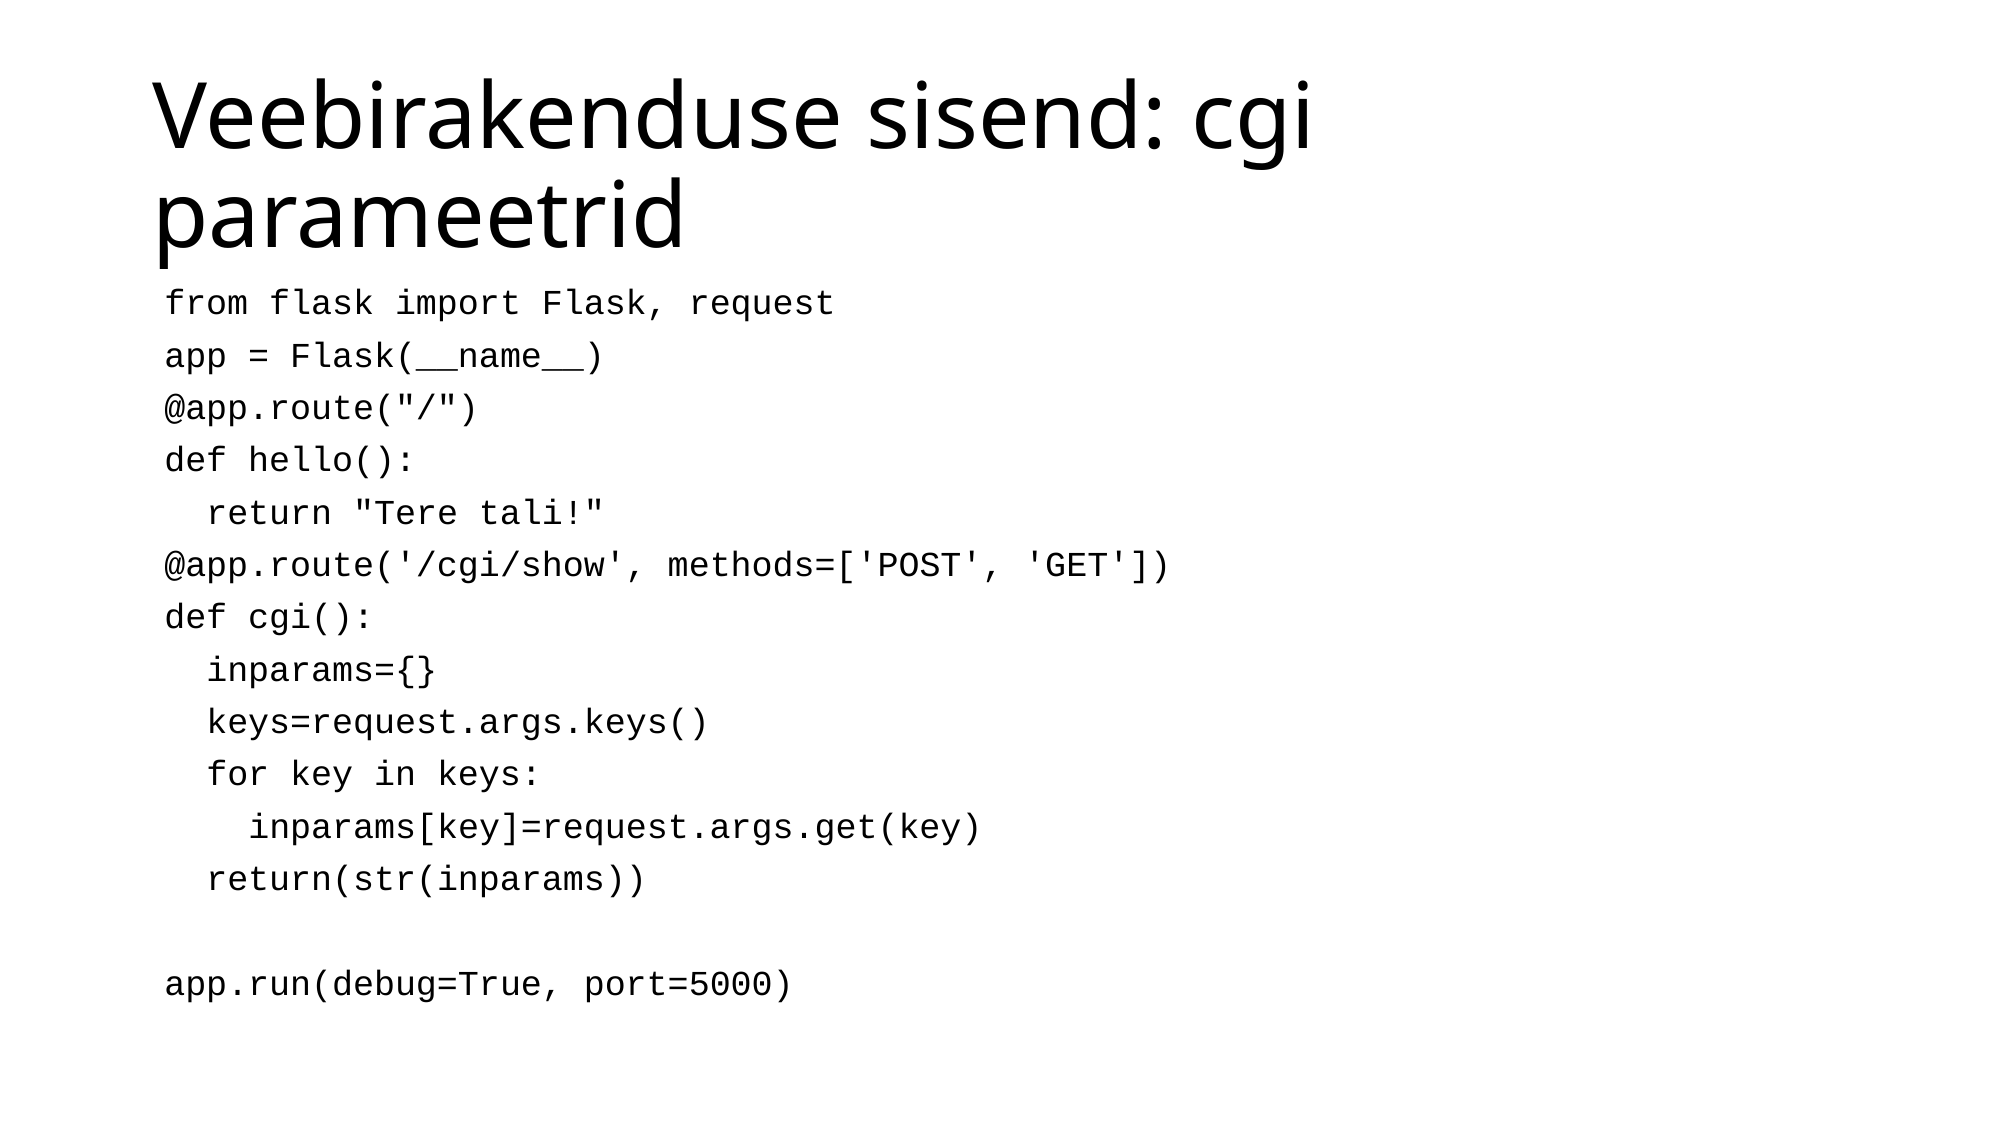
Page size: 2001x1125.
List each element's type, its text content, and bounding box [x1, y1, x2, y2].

title Veebirakenduse sisend: cgi parameetrid [137, 59, 1863, 278]
list from flask import Flask, request app = Flask(__name__) @app.route("/") def hello(): return "Tere tali!" @app.route('/cgi/show', methods=['POST', 'GET']) def cgi(): inparams={} keys=request.args.keys() for key in keys: inparams[key]=request.args.get(key) return(str(inparams)) app.run(debug=True, port=5000) [149, 277, 1539, 1020]
